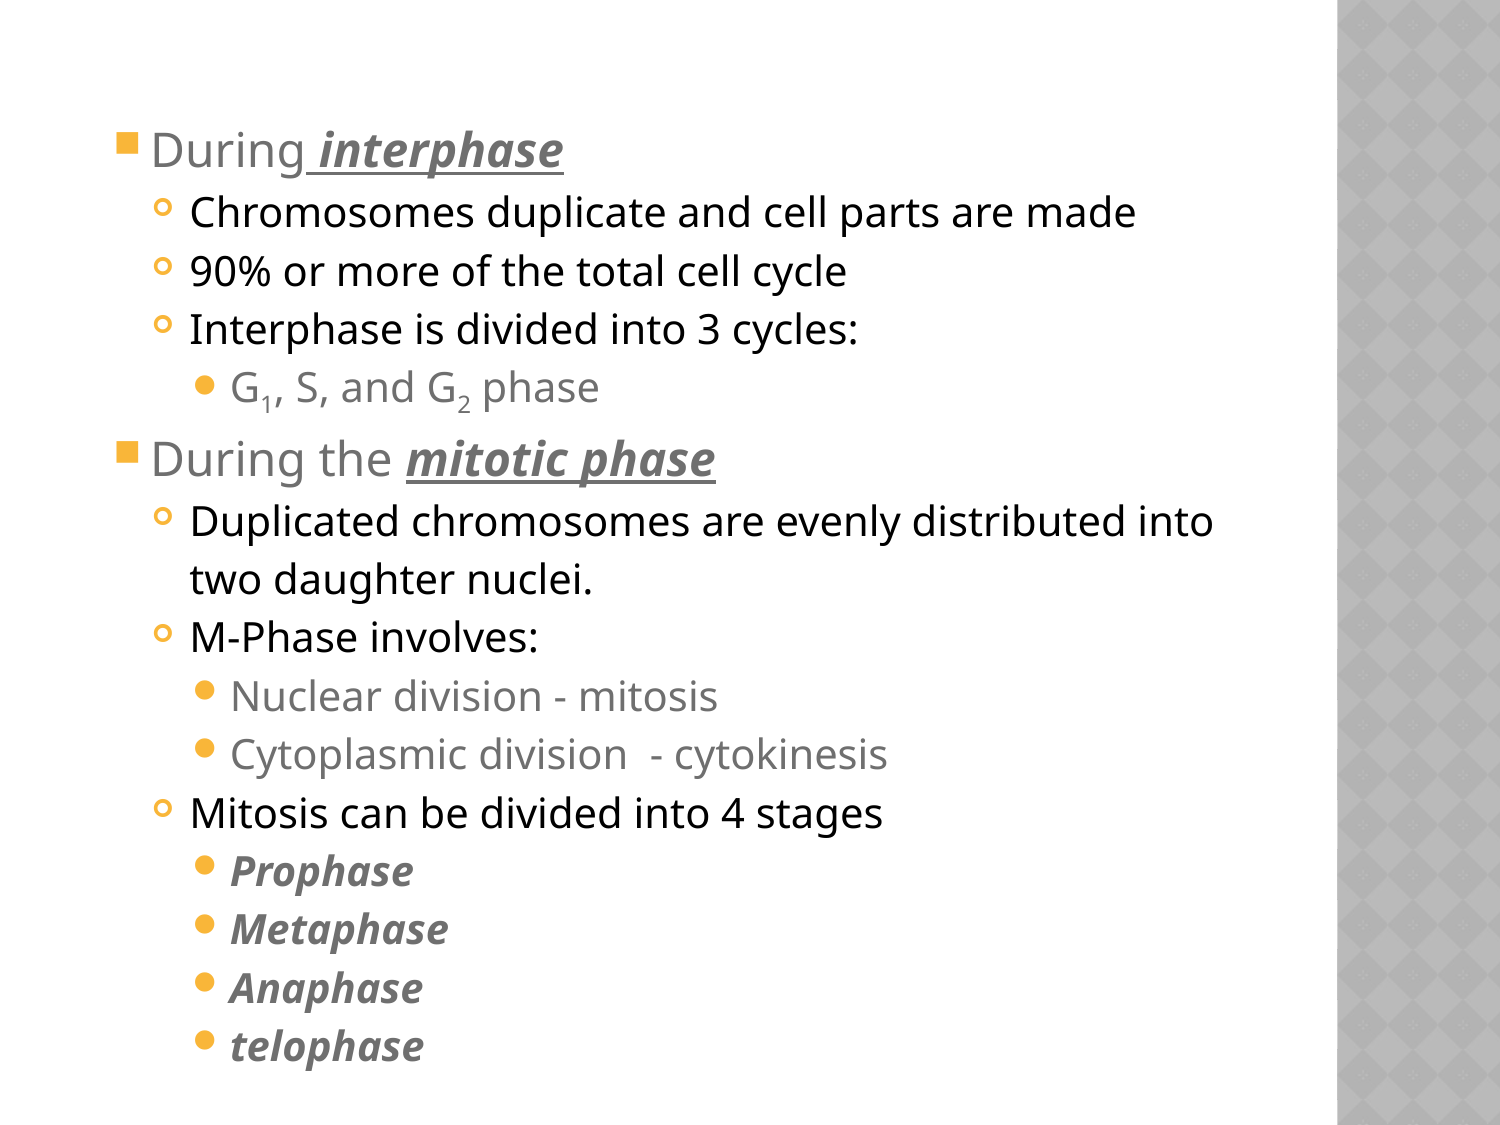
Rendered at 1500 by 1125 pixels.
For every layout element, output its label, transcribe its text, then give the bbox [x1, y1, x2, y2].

list During interphase Chromosomes duplicate and cell parts are made 90% or more of the total cell cycle Interphase is divided into 3 cycles: G1, S, and G2 phase During the mitotic phase Duplicated chromosomes are evenly distributed into two daughter nuclei. M-Phase involves: Nuclear division - mitosis Cytoplasmic division - cytokinesis Mitosis can be divided into 4 stages Prophase Metaphase Anaphase telophase [50, 112, 1313, 1096]
